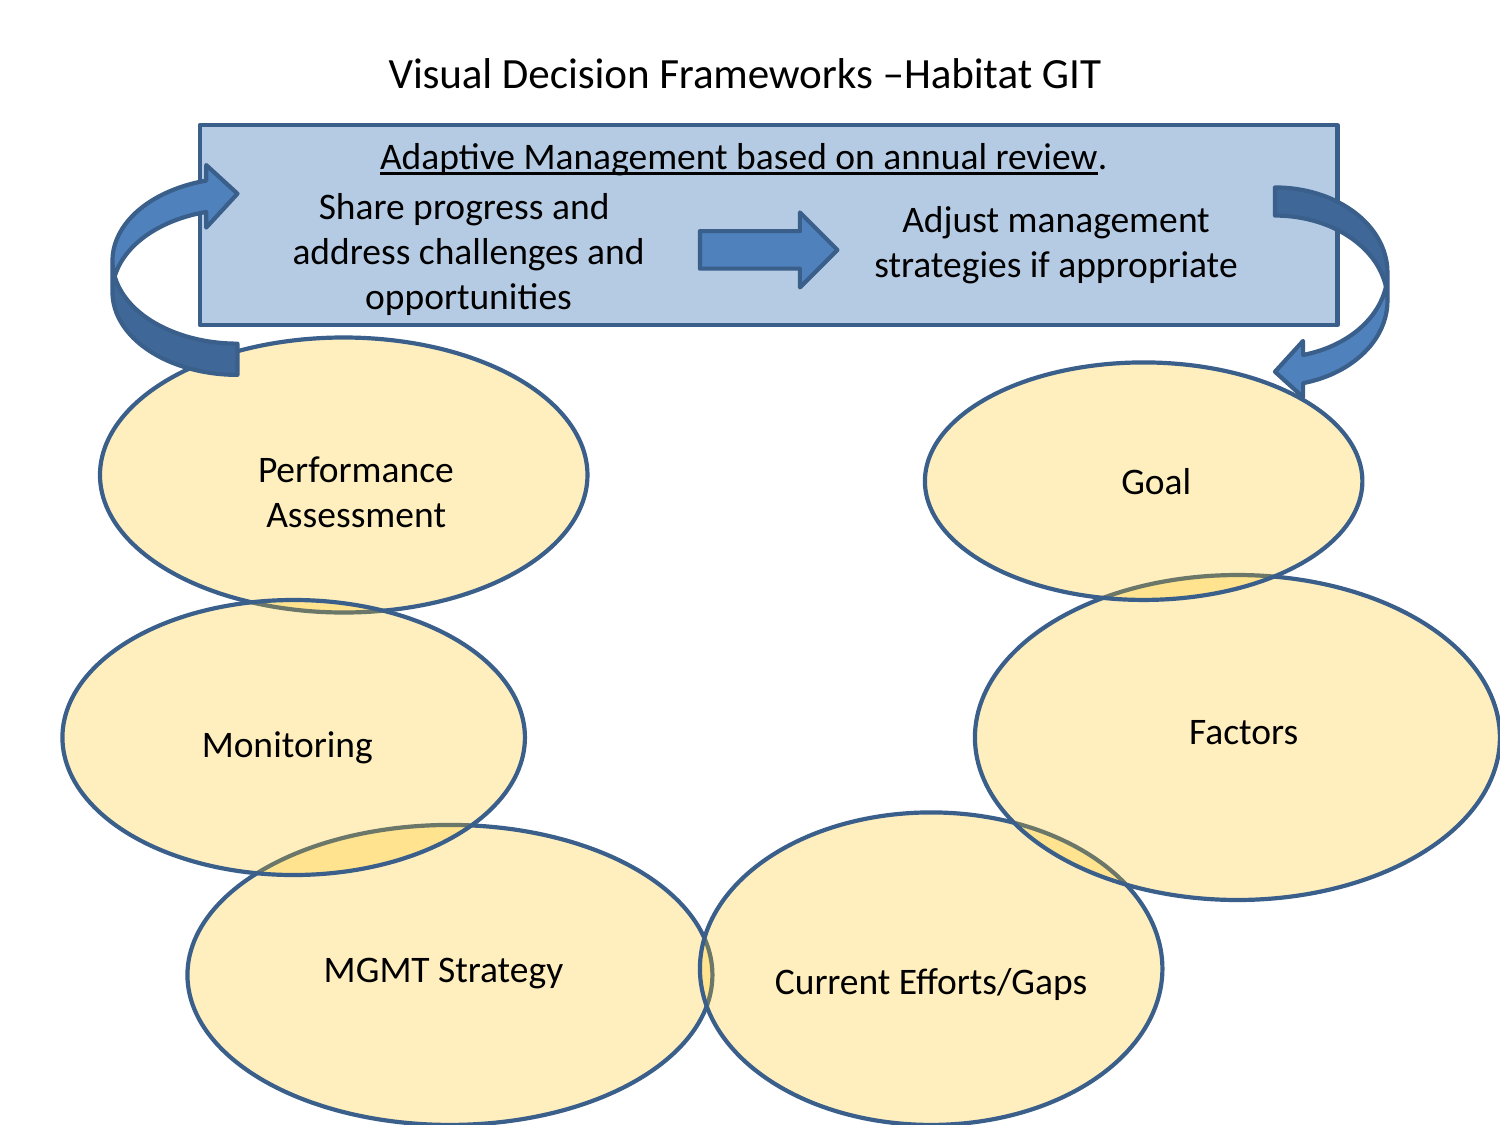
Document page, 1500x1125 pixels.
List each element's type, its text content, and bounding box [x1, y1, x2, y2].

text_box [110, 163, 240, 377]
text_box [198, 123, 1340, 200]
text_box Share progress and address challenges and opportunities [237, 174, 700, 325]
text_box [972, 575, 1500, 903]
text_box [700, 185, 1273, 232]
text_box Performance Assessment [174, 437, 538, 543]
text_box Current Efforts/Gaps [725, 949, 1138, 1010]
text_box [922, 360, 1365, 603]
text_box [97, 335, 590, 612]
text_box [185, 823, 707, 1125]
text_box [1272, 185, 1390, 400]
text_box Monitoring [99, 712, 475, 773]
text_box [697, 210, 824, 290]
text_box [60, 597, 528, 878]
text_box Factors [1024, 699, 1463, 760]
text_box Adjust management strategies if appropriate [824, 187, 1288, 293]
text_box [198, 199, 1340, 327]
text_box [697, 810, 1165, 1125]
text_box Visual Decision Frameworks –Habitat GIT [74, 37, 1425, 105]
text_box Adaptive Management based on annual review. [212, 124, 1275, 185]
text_box Goal [962, 449, 1350, 510]
text_box MGMT Strategy [224, 937, 663, 1043]
